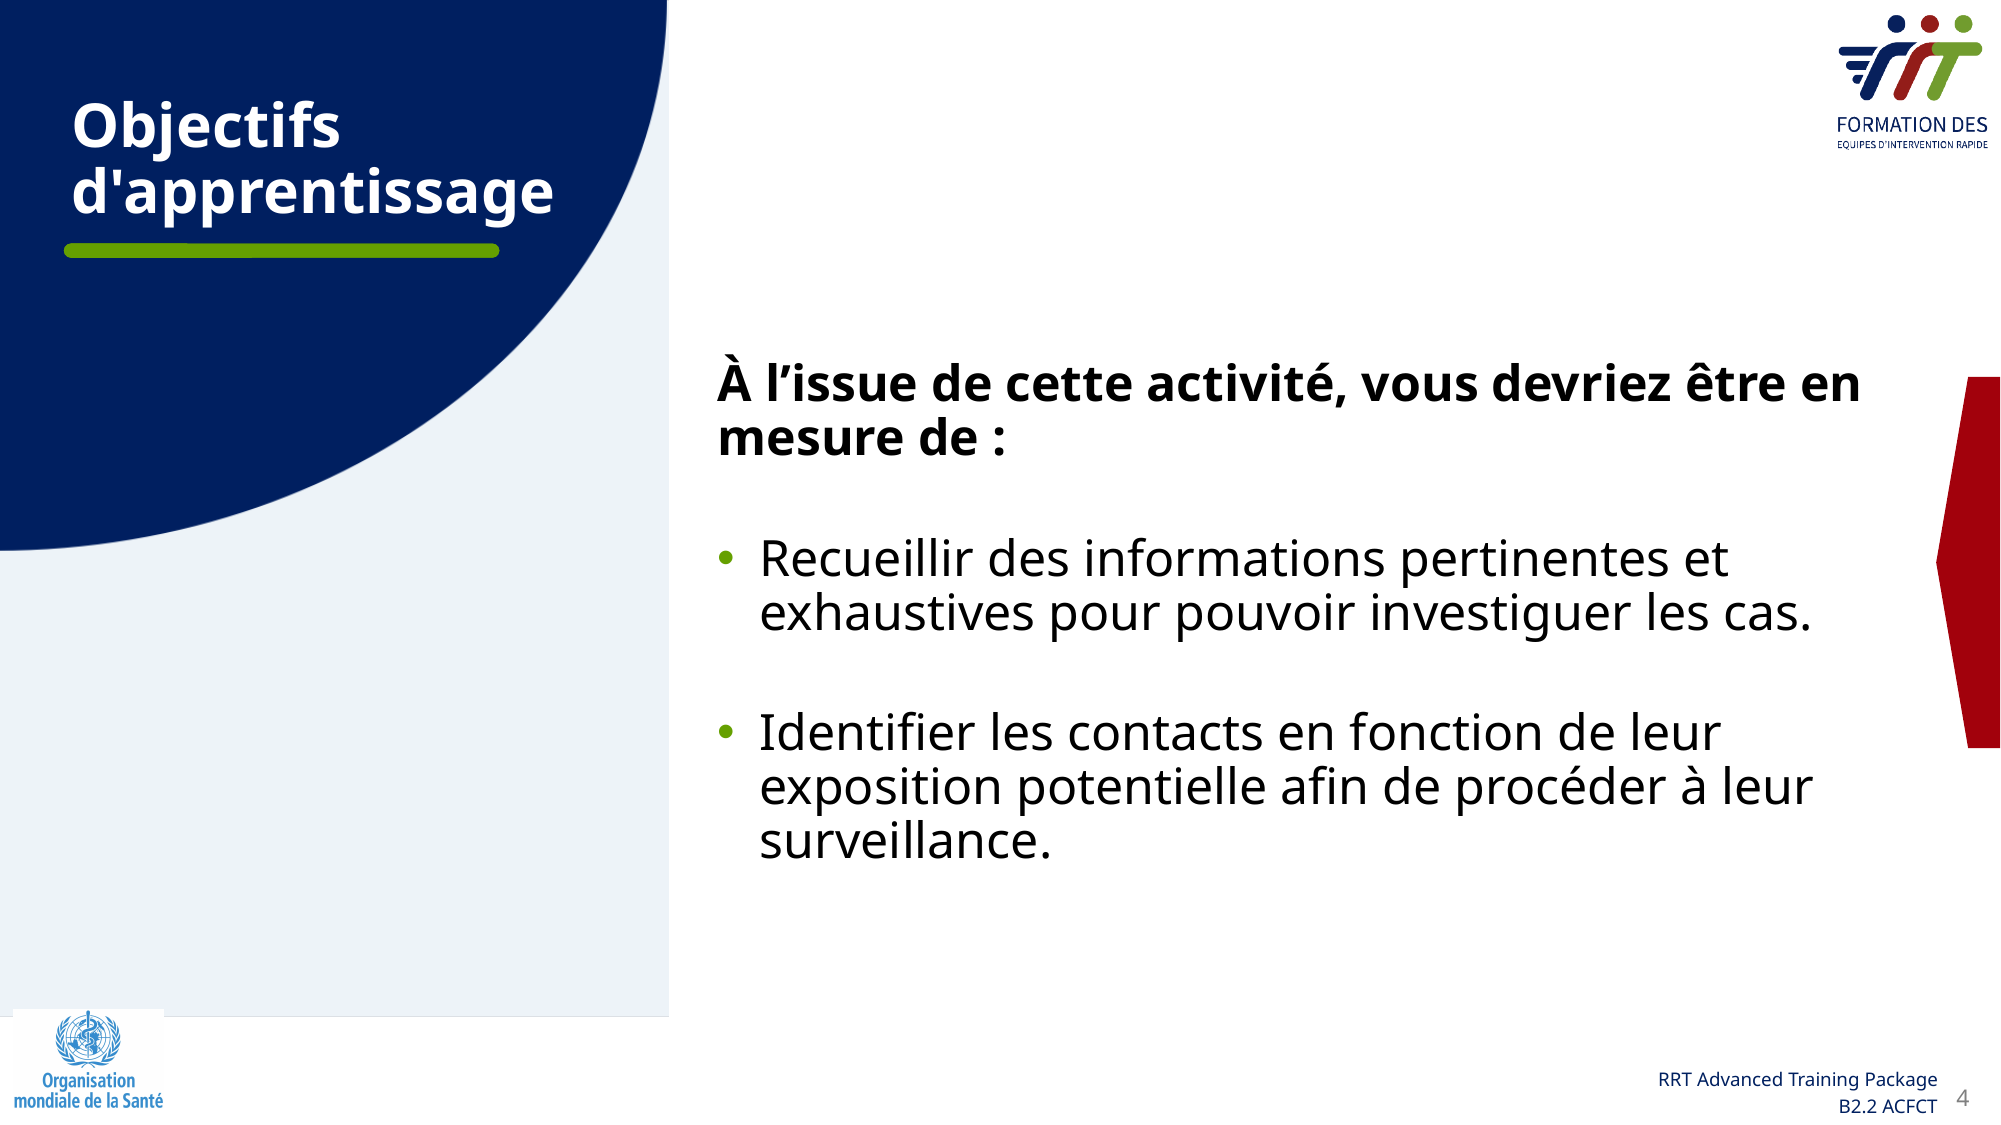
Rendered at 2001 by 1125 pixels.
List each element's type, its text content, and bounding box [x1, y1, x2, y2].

title Objectifs d'apprentissage [63, 63, 600, 259]
picture [1837, 14, 1988, 150]
text_box [63, 243, 500, 258]
text_box À l’issue de cette activité, vous devriez être en mesure de :​ Recueillir des informations pertinentes et exhaustives pour pouvoir investiguer les cas.​ Identifier les contacts en fonction de leur exposition potentielle afin de procéder à leur surveillance. [710, 351, 1882, 877]
picture [0, 0, 669, 1109]
